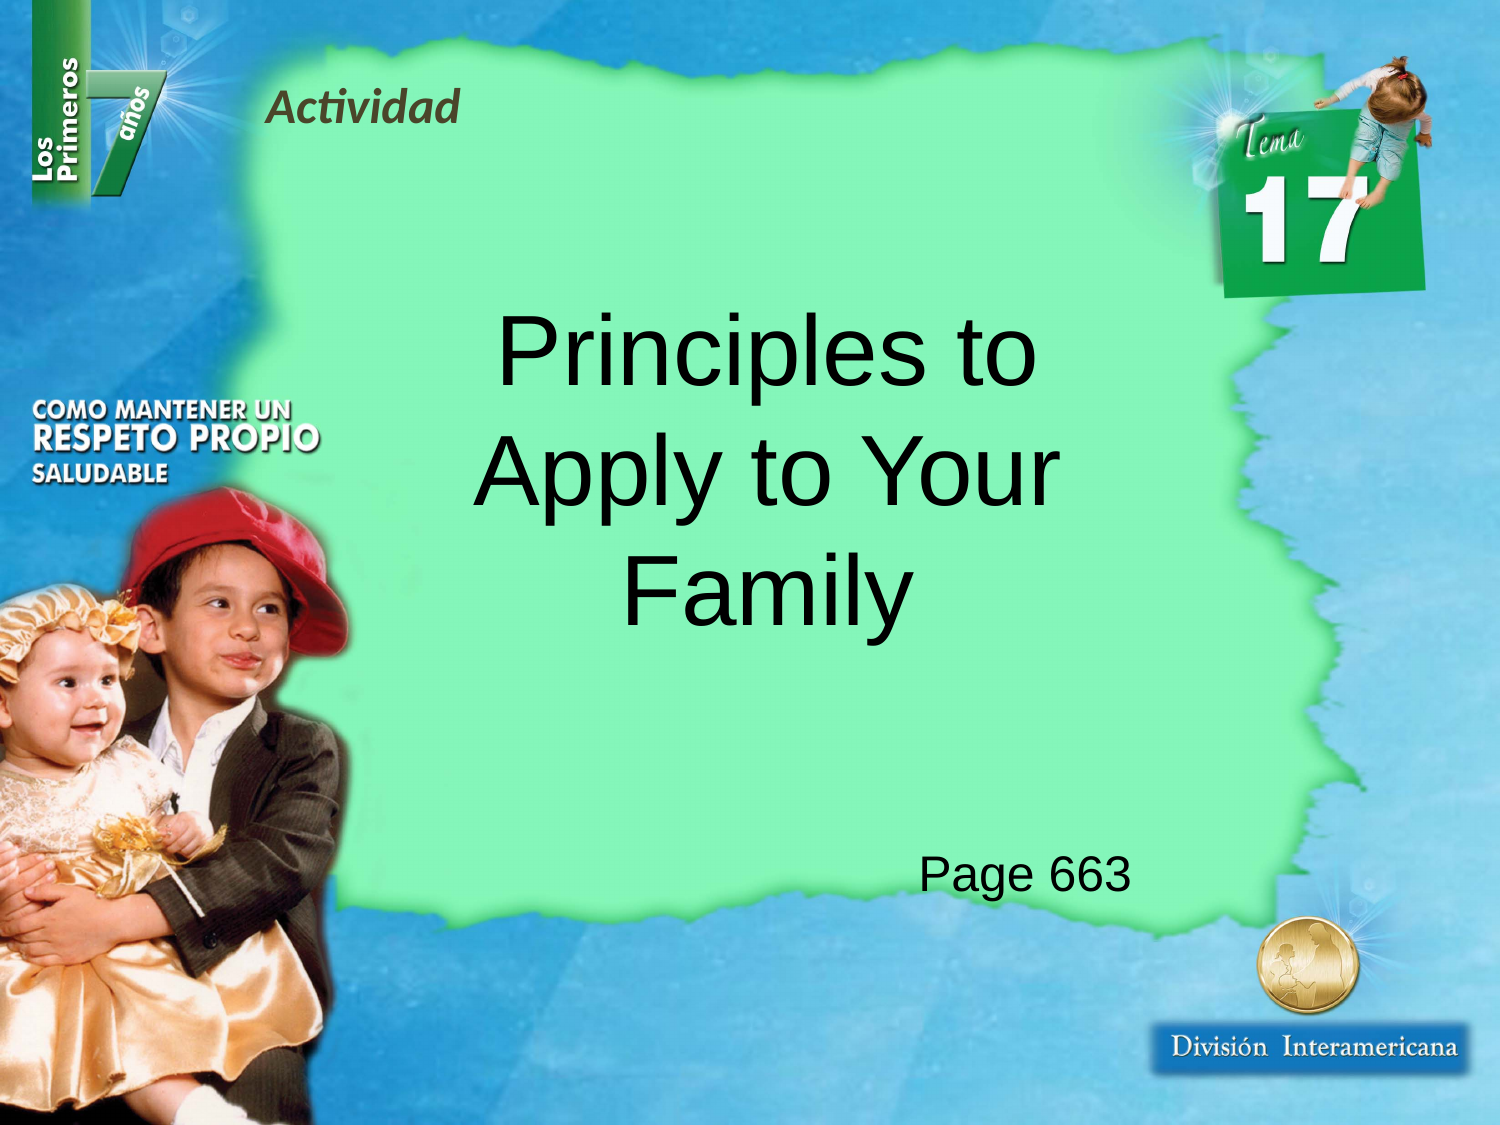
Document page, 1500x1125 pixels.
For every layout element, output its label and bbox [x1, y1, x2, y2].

picture [0, 0, 1500, 1125]
text_box [265, 66, 1210, 911]
